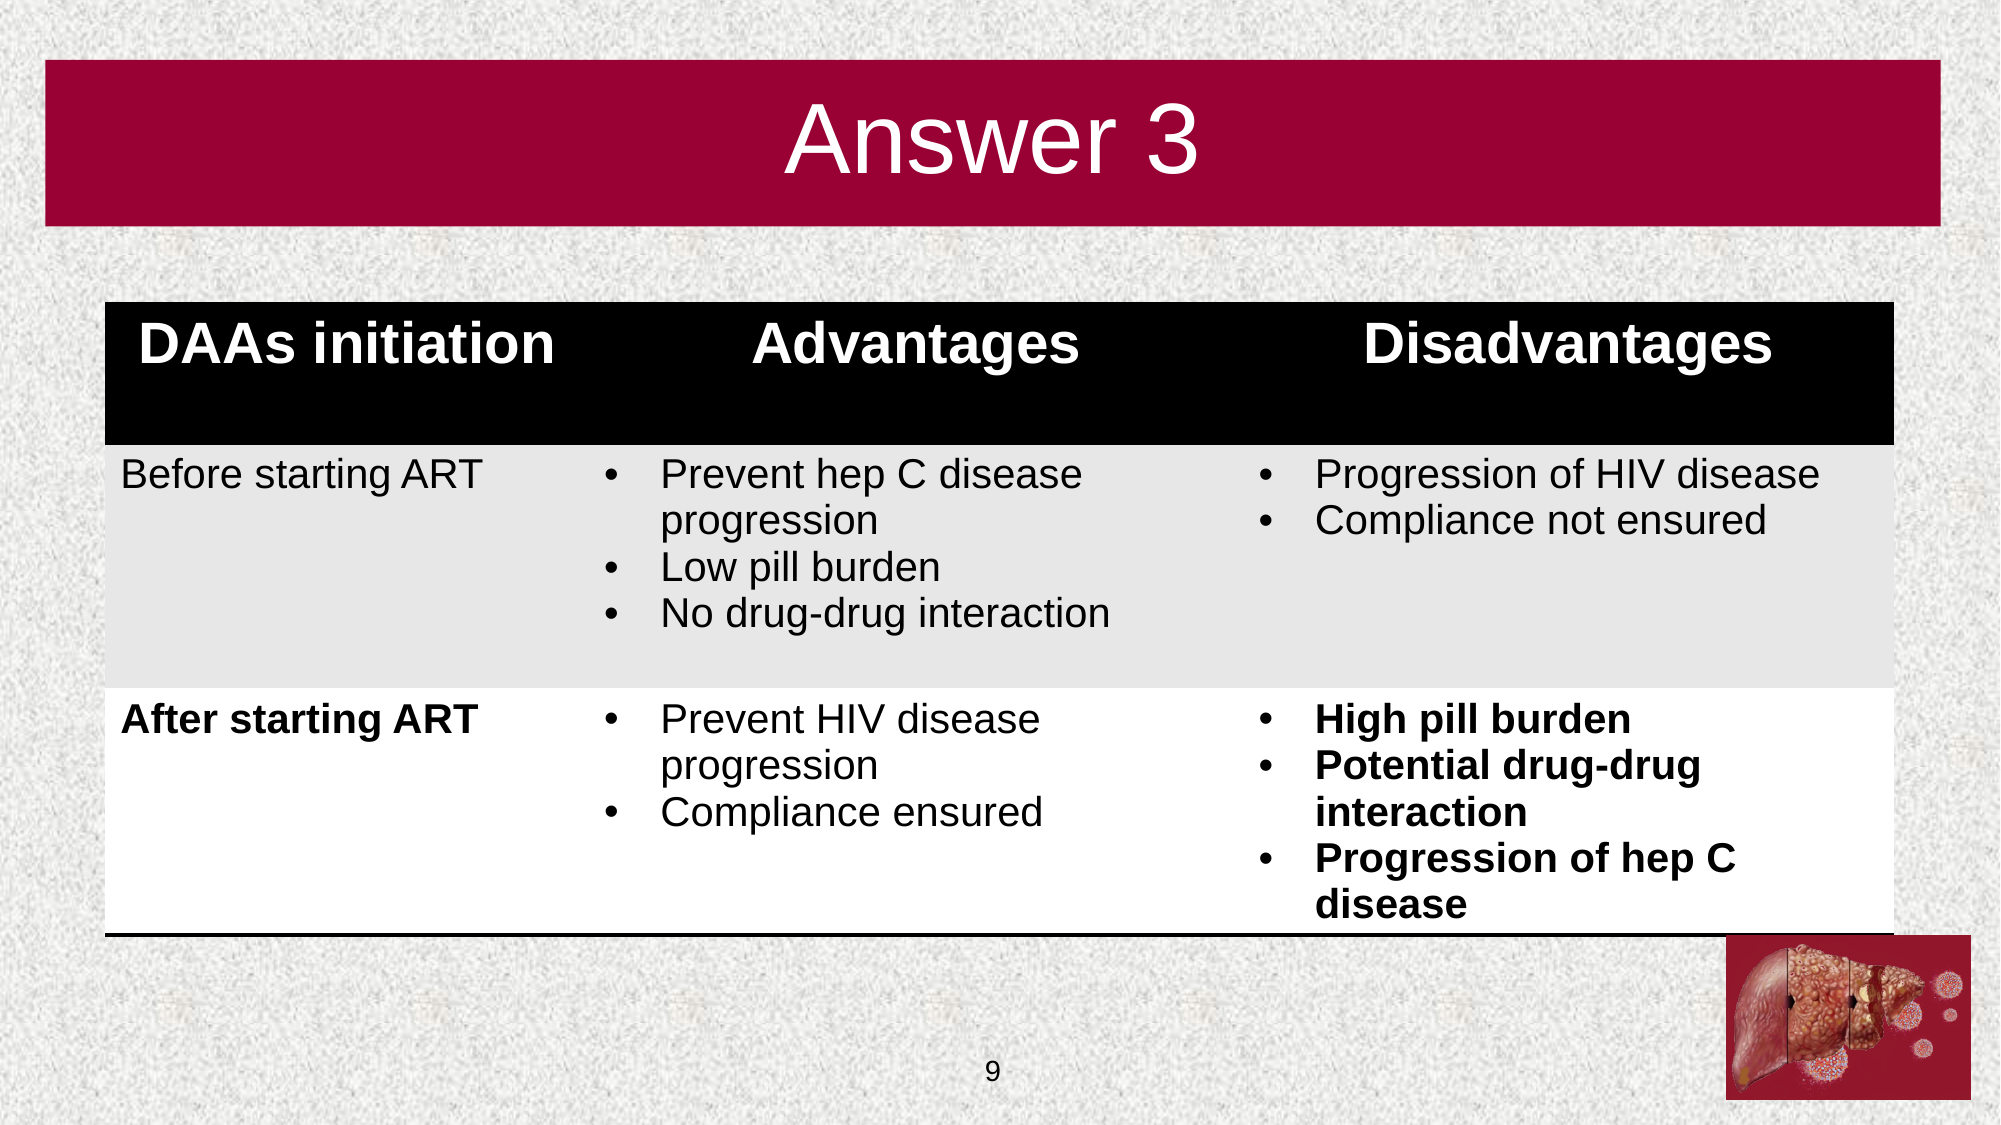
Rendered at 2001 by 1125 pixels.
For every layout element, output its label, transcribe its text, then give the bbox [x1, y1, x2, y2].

table_cell After starting ART [105, 688, 589, 933]
title Answer 3 [45, 59, 1941, 227]
table_cell Progression of HIV disease Compliance not ensured [1244, 445, 1894, 688]
table_cell High pill burden Potential drug-drug interaction Progression of hep C disease [1244, 688, 1894, 933]
table_cell Prevent hep C disease progression Low pill burden No drug-drug interaction [589, 445, 1244, 688]
table_header DAAs initiation [105, 305, 589, 442]
table_cell Before starting ART [105, 445, 589, 688]
slide_number 9 [767, 1039, 1218, 1100]
table_header Disadvantages [1244, 305, 1894, 442]
picture [0, 0, 2001, 1125]
table_header Advantages [589, 305, 1244, 442]
table_cell Prevent HIV disease progression Compliance ensured [589, 688, 1244, 933]
